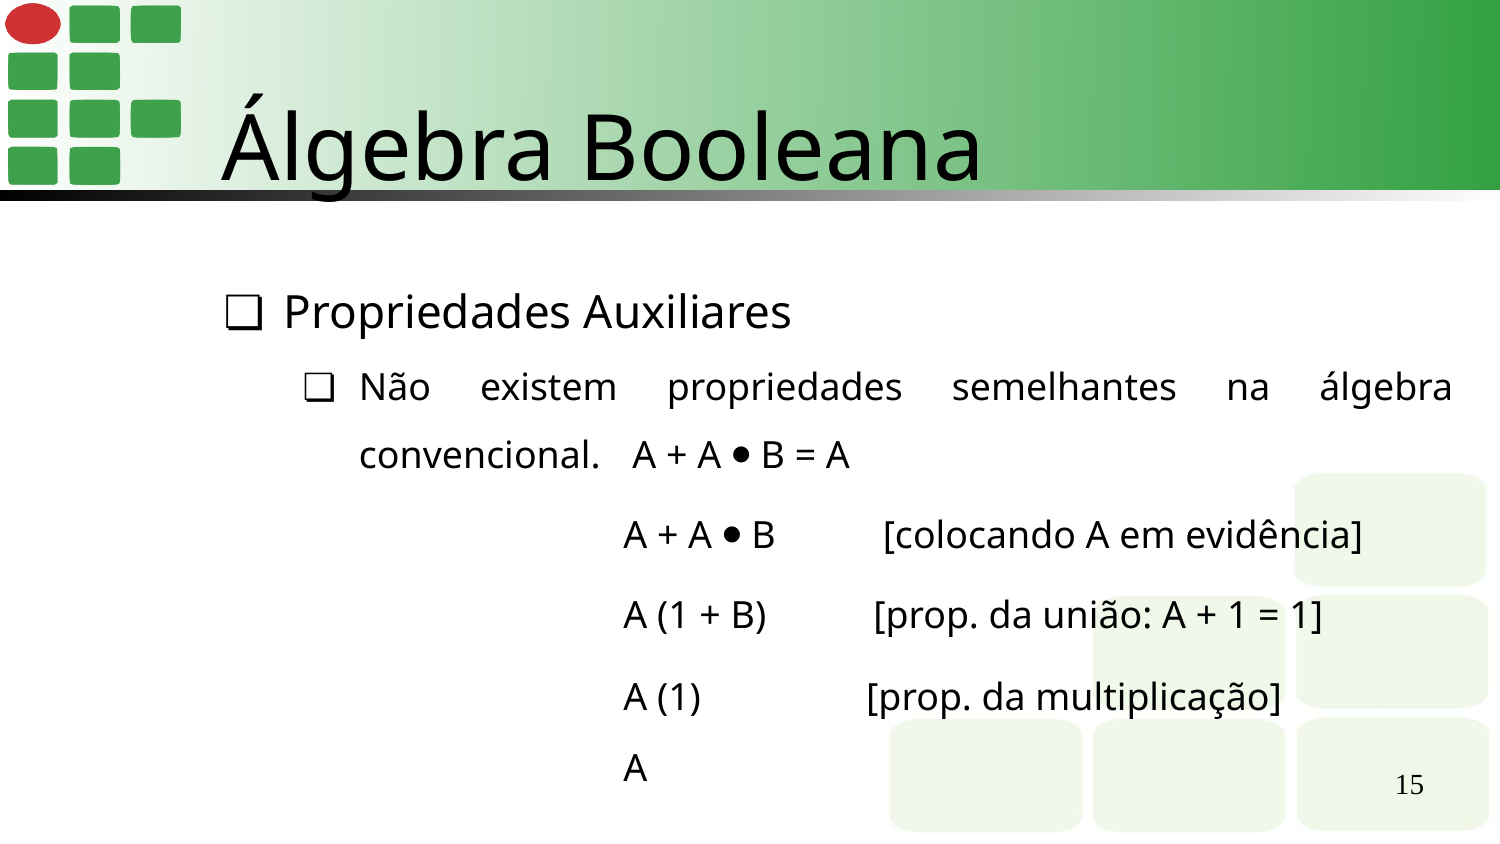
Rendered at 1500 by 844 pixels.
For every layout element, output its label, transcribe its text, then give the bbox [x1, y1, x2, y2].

text_box A [608, 713, 1090, 782]
picture [803, 441, 1495, 835]
text_box Propriedades Auxiliares [193, 248, 1469, 333]
text_box A + A ⦁ B [colocando A em evidência] [608, 480, 1389, 549]
text_box A (1 + B) [prop. da união: A + 1 = 1] [608, 560, 1431, 629]
text_box Não existem propriedades semelhantes na álgebra convencional. [193, 333, 1469, 402]
text_box A (1) [prop. da multiplicação] [608, 643, 1389, 712]
slide_number ‹#› [1075, 768, 1425, 827]
text_box Álgebra Booleana [206, 26, 1468, 207]
text_box A + A ⦁ B = A [608, 400, 875, 469]
picture [5, 3, 181, 185]
